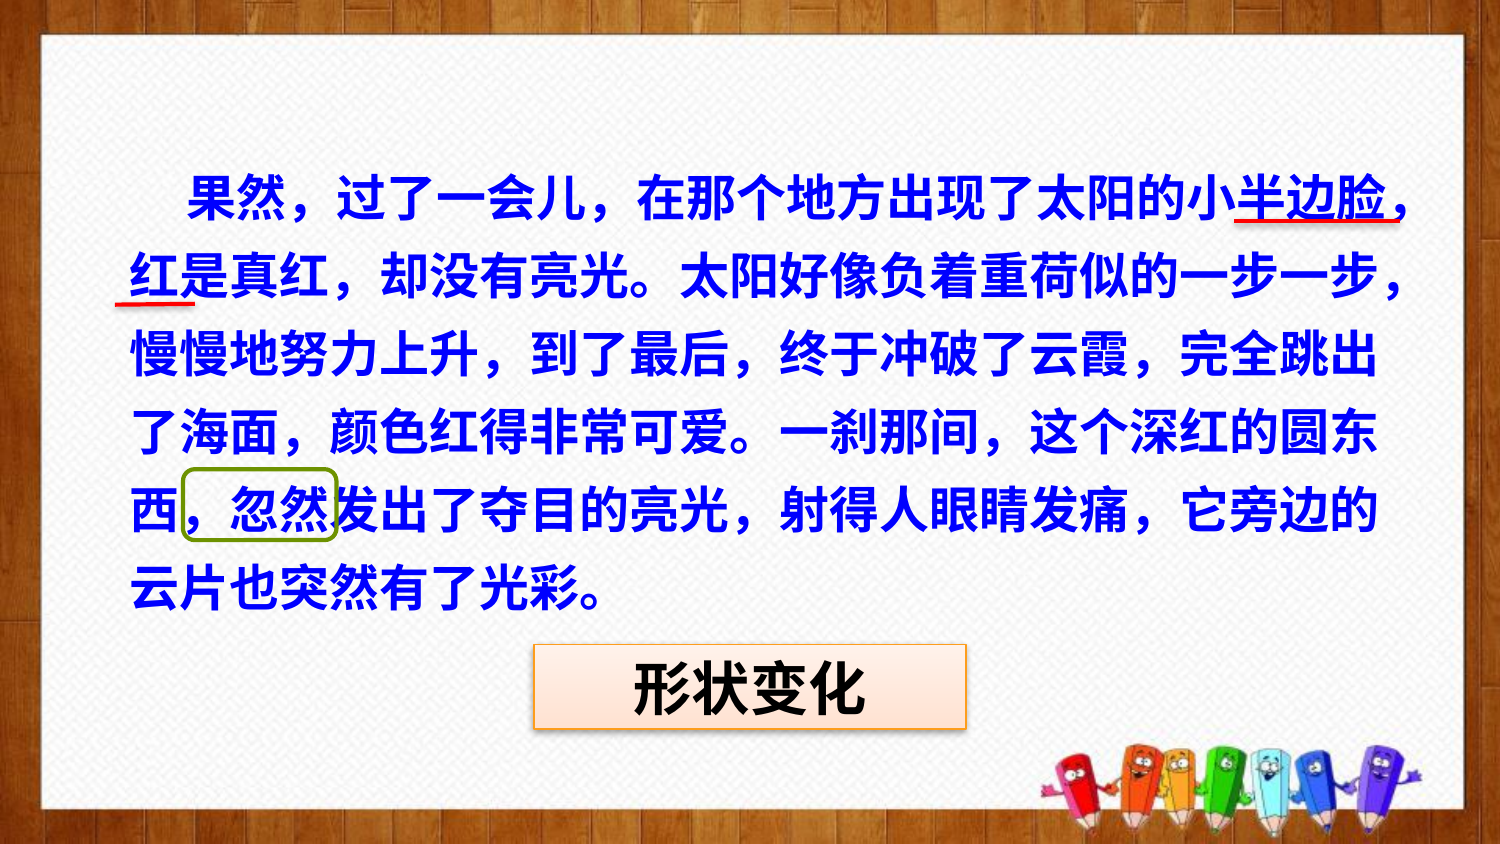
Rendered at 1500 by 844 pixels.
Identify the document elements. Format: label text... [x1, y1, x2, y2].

picture [0, 0, 1500, 844]
text_box 果然，过了一会儿，在那个地方出现了太阳的小半边脸，红是真红，却没有亮光。太阳好像负着重荷似的一步一步，慢慢地努力上升，到了最后，终于冲破了云霞，完全跳出了海面，颜色红得非常可爱。一刹那间，这个深红的圆东西，忽然发出了夺目的亮光，射得人眼睛发痛，它旁边的云片也突然有了光彩。 [114, 141, 1442, 624]
text_box [180, 467, 339, 543]
text_box 形状变化 [533, 644, 967, 730]
